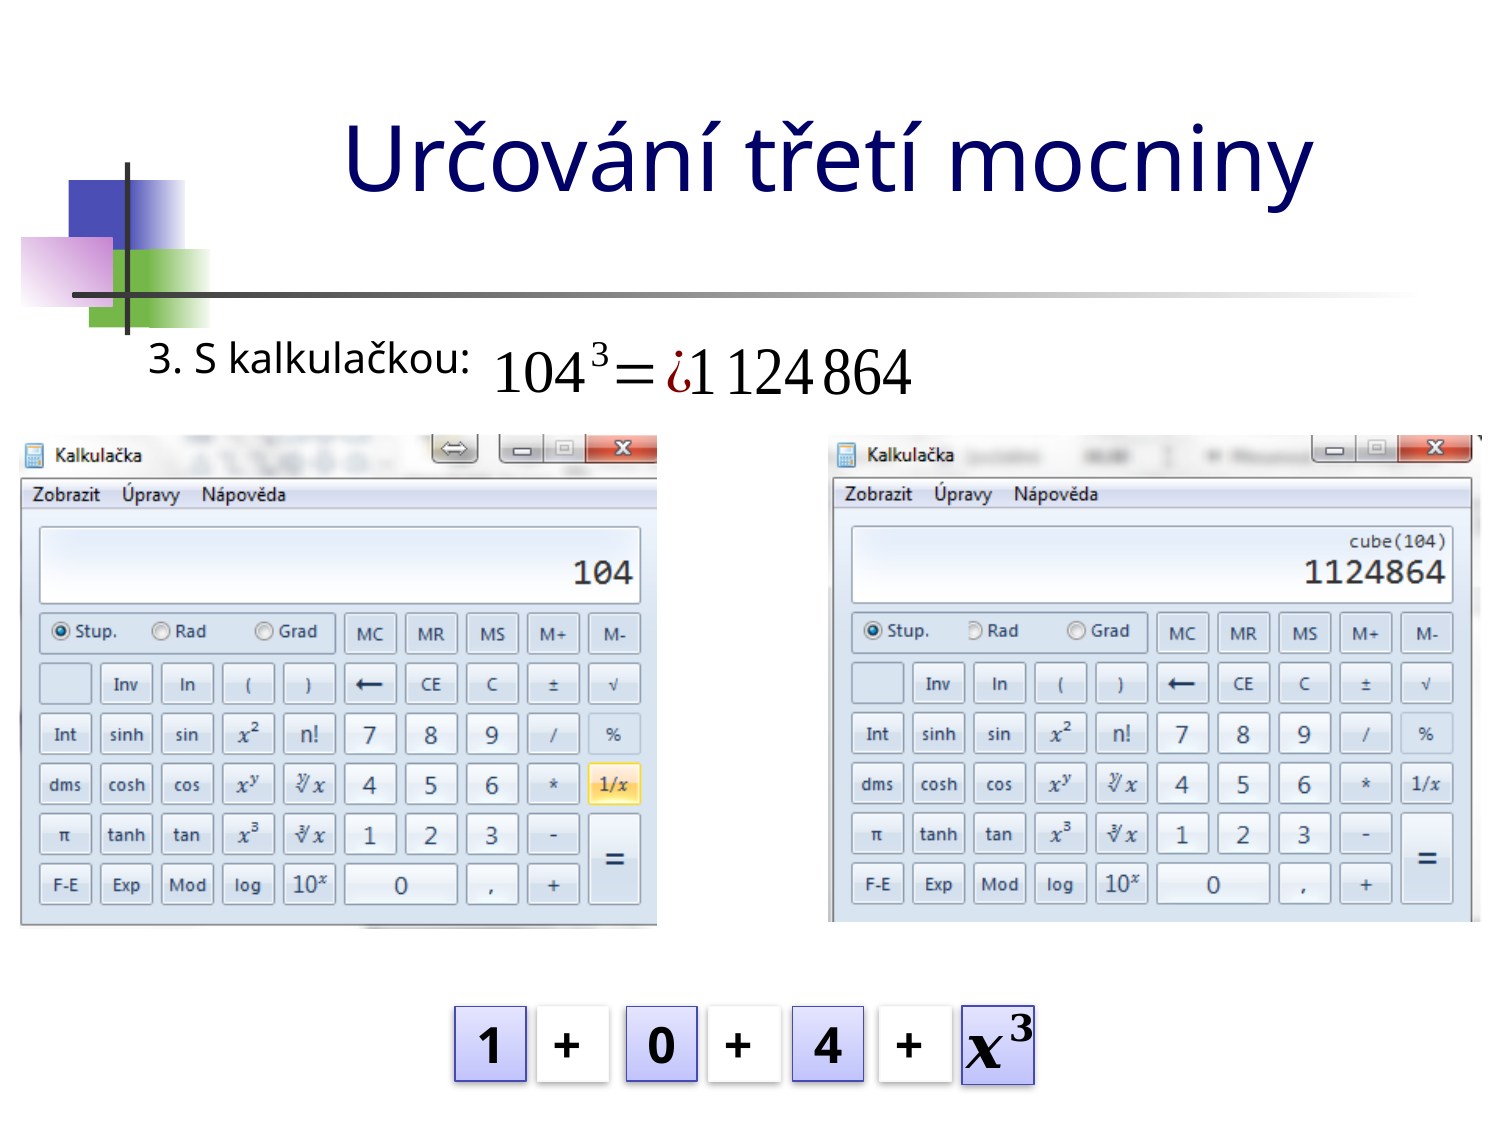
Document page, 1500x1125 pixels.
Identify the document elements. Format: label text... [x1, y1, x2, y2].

text_box 1 [454, 1006, 527, 1082]
text_box + [879, 1006, 952, 1082]
title Určování třetí mocniny [188, 34, 1468, 276]
picture [18, 434, 657, 929]
text_box 3. S kalkulačkou: [118, 324, 638, 408]
text_box 4 [792, 1006, 864, 1082]
text_box + [708, 1006, 781, 1082]
text_box + [537, 1006, 609, 1082]
picture [827, 434, 1482, 922]
text_box 0 [626, 1006, 698, 1082]
